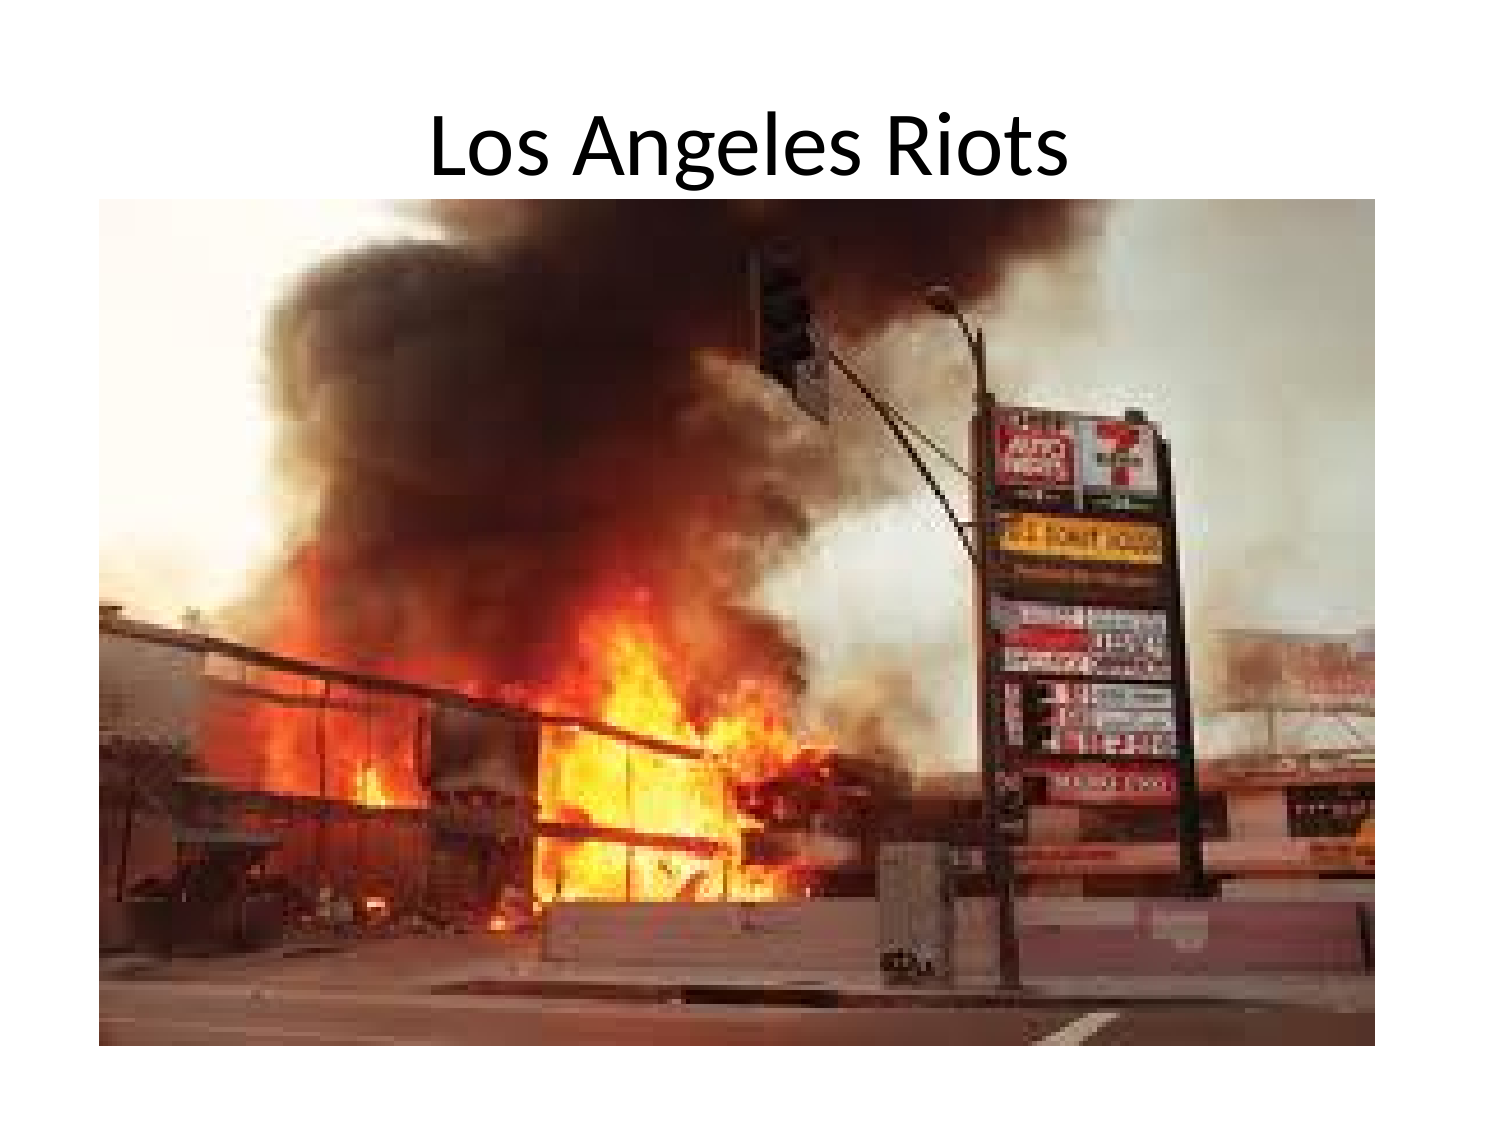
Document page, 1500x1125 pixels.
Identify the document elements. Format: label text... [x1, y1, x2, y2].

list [99, 199, 1376, 1046]
title Los Angeles Riots [75, 45, 1425, 233]
